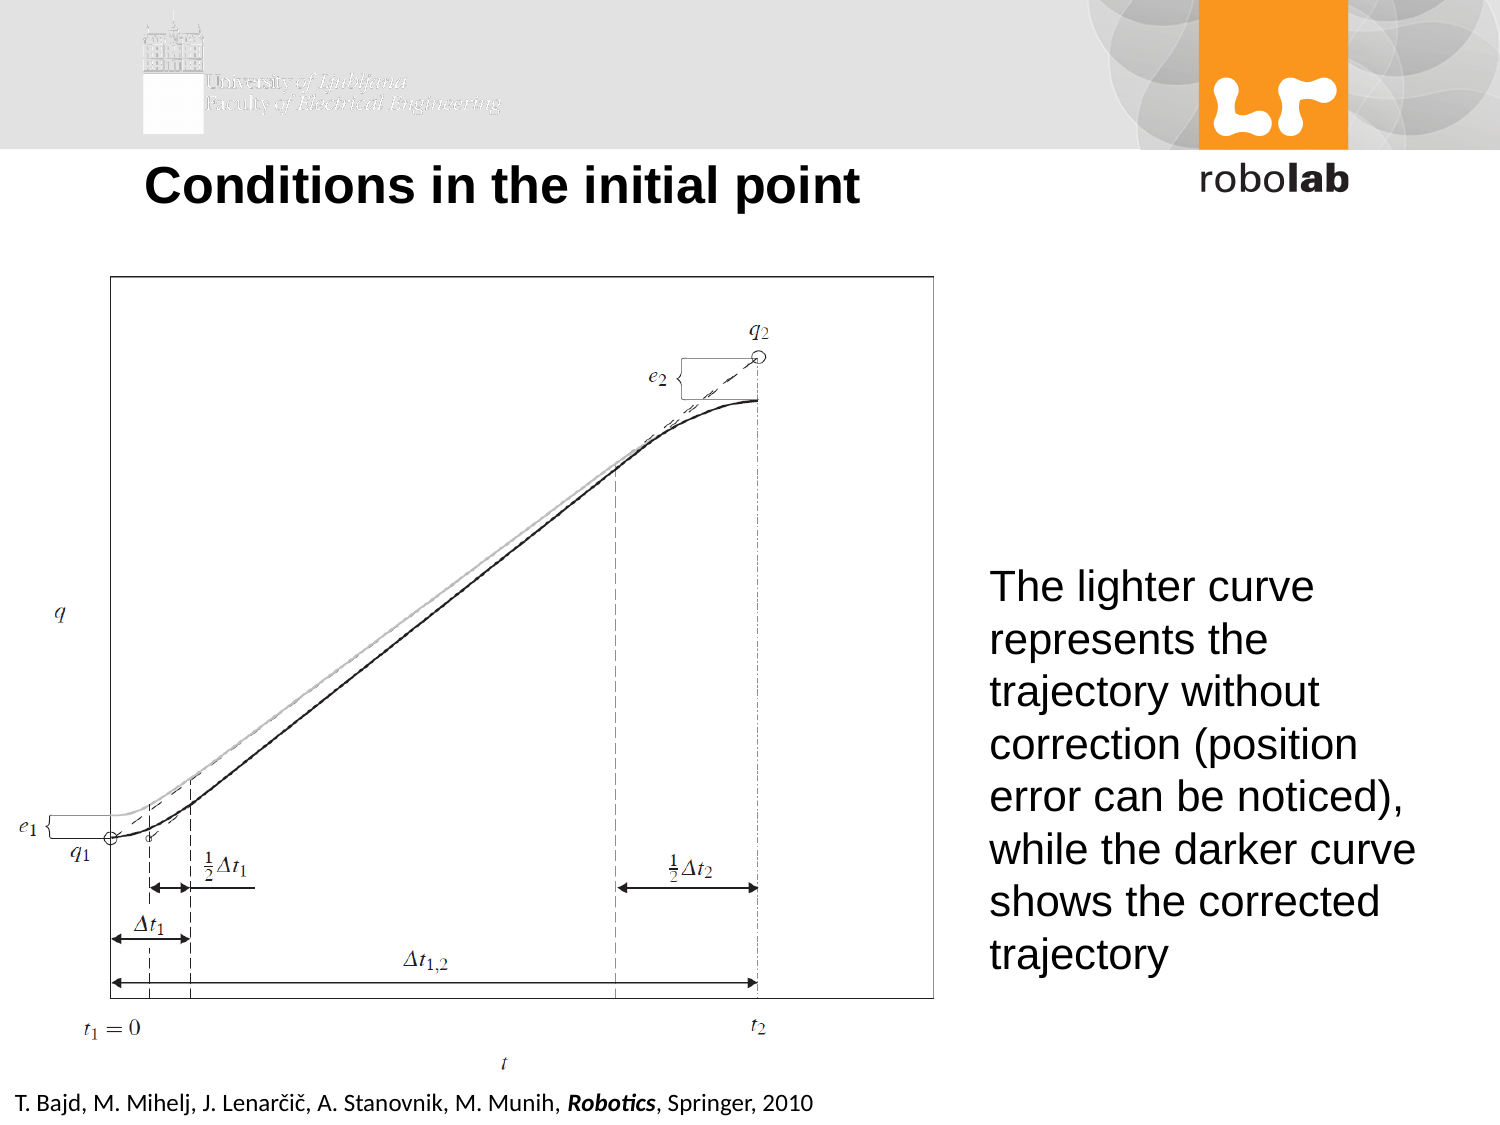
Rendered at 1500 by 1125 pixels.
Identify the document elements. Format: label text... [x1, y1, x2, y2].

list The lighter curve represents the trajectory without correction (position error can be noticed), while the darker curve shows the corrected trajectory [974, 550, 1459, 998]
title Conditions in the initial point [129, 94, 1311, 272]
picture [998, 0, 1500, 196]
picture [0, 266, 940, 1075]
picture [143, 10, 501, 94]
